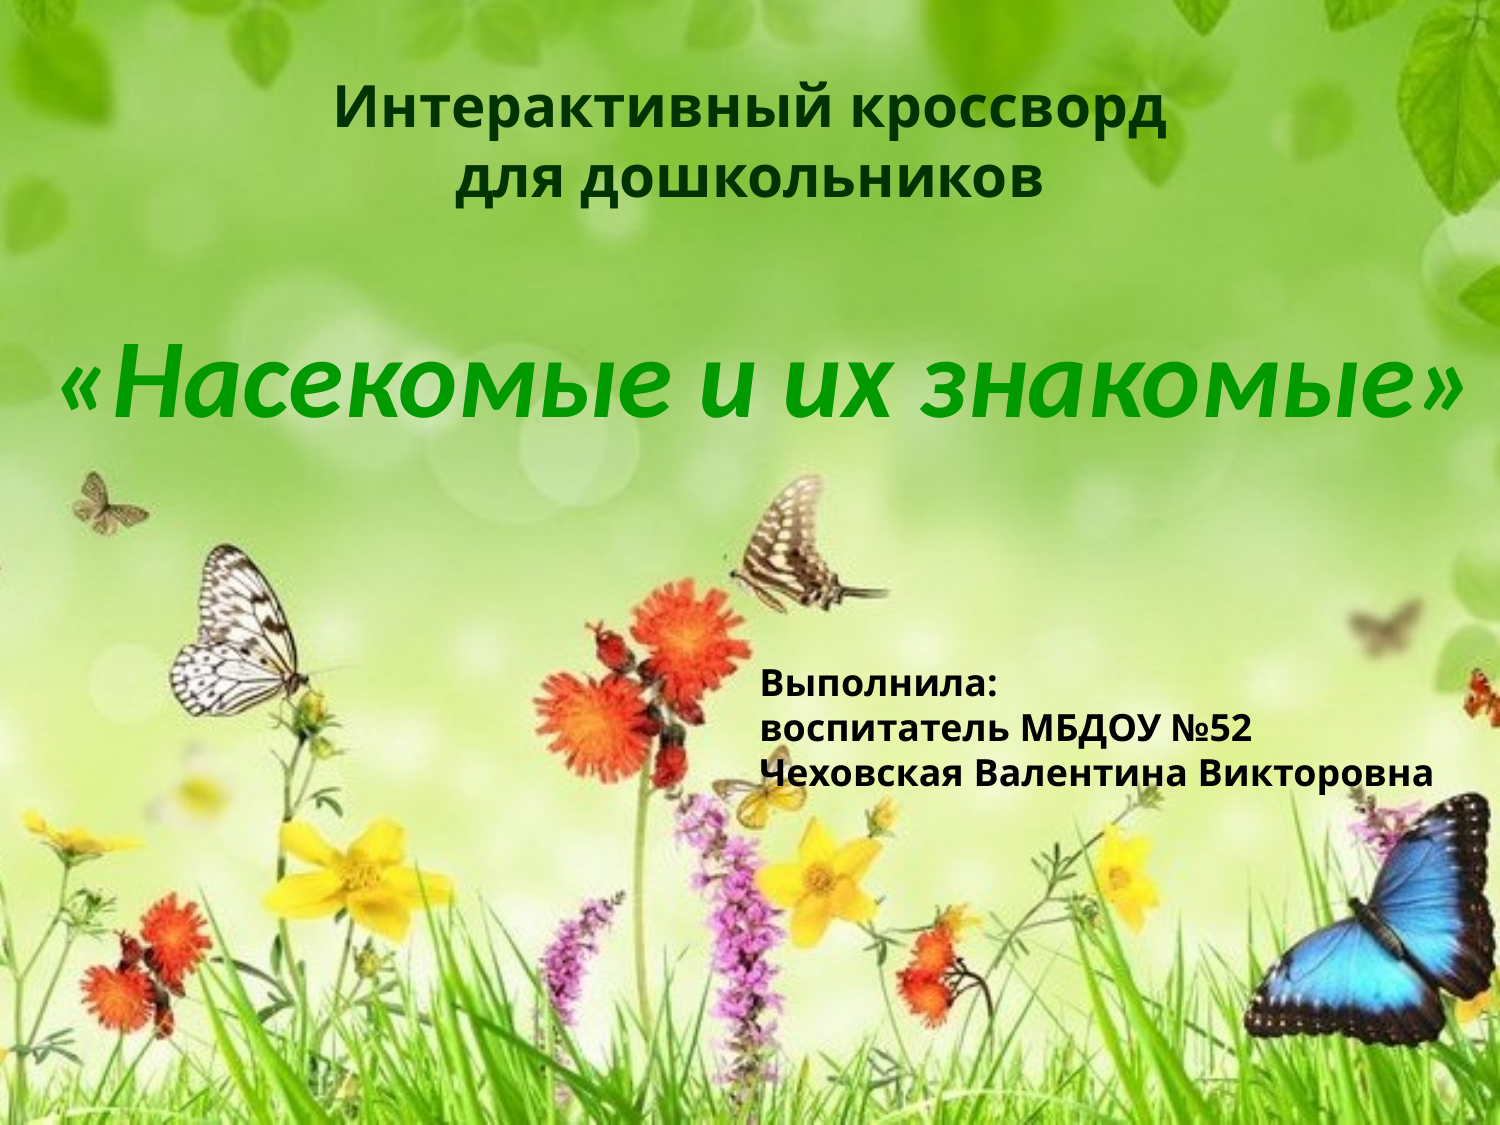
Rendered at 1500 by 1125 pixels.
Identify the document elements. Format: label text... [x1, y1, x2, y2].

picture [0, 0, 1500, 1125]
text_box «Насекомые и их знакомые» [36, 297, 1493, 447]
text_box Интерактивный кроссворд для дошкольников [218, 62, 1282, 217]
text_box Выполнила: воспитатель МБДОУ №52 Чеховская Валентина Викторовна [744, 651, 1500, 802]
